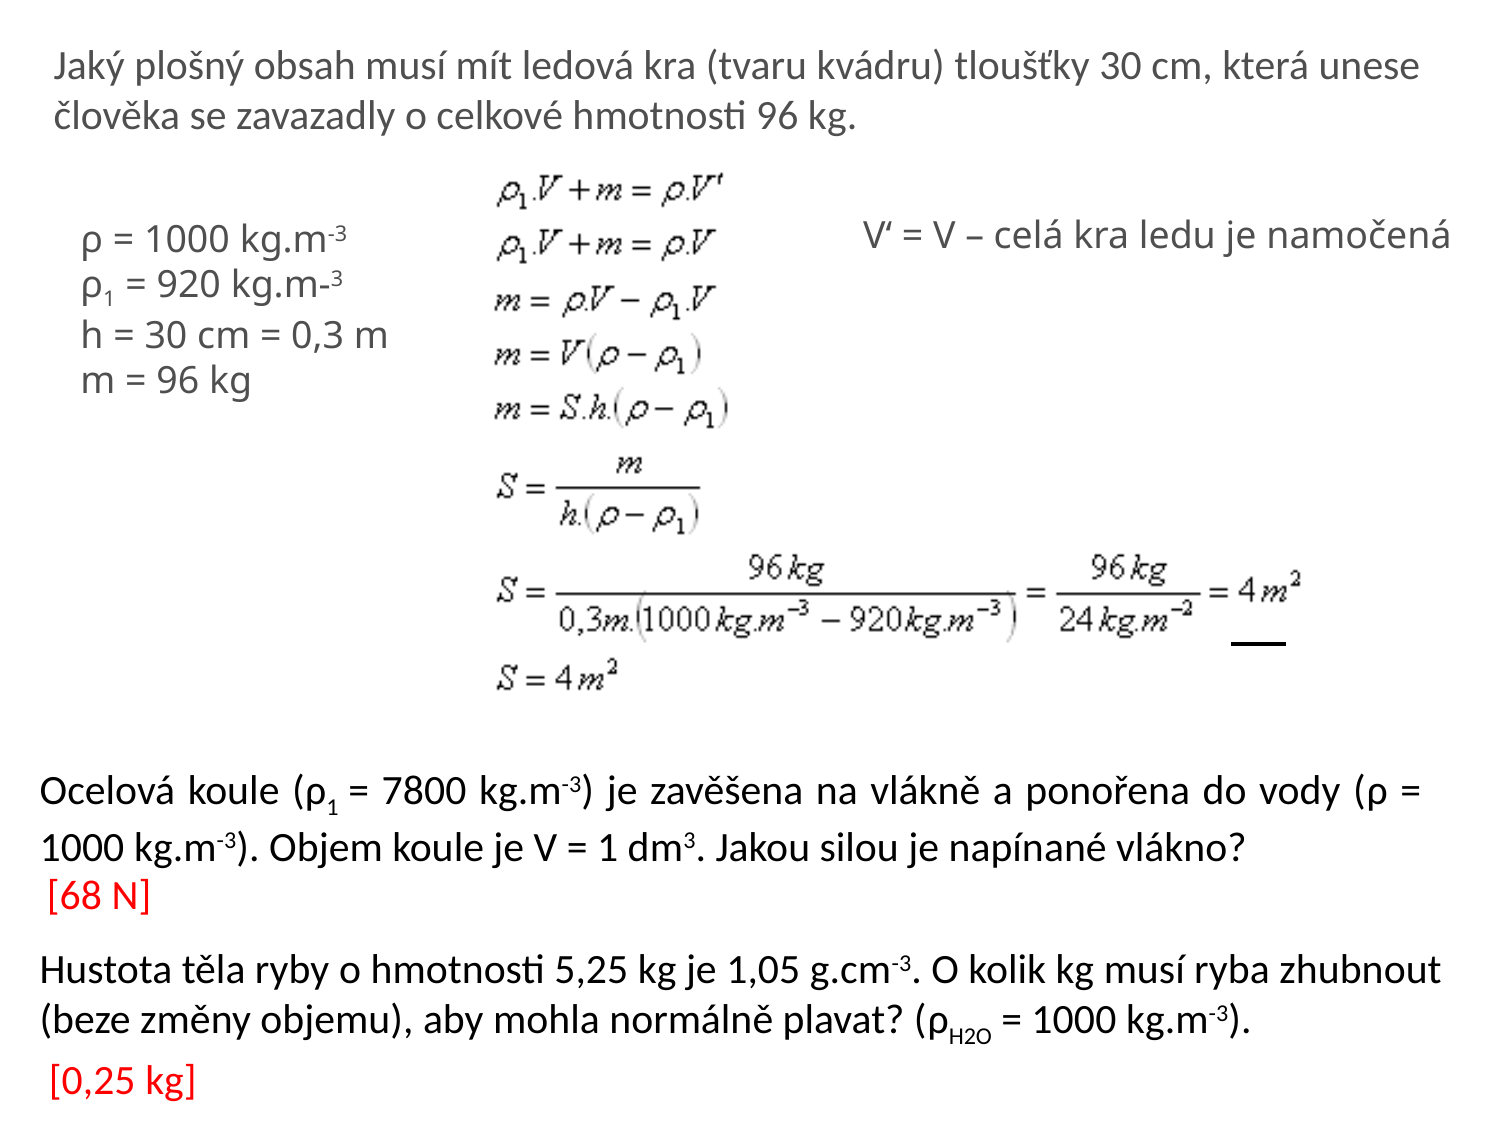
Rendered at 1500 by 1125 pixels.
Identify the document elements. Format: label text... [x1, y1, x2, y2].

text_box [0,25 kg] [34, 1045, 834, 1111]
picture [482, 150, 1314, 731]
text_box Hustota těla ryby o hmotnosti 5,25 kg je 1,05 g.cm-3. O kolik kg musí ryba zhubnout (beze změny objemu), aby mohla normálně plavat? (ρH2O = 1000 kg.m-3). [24, 934, 1476, 1057]
text_box [68 N] [32, 861, 831, 926]
text_box Jaký plošný obsah musí mít ledová kra (tvaru kvádru) tloušťky 30 cm, která unese člověka se zavazadly o celkové hmotnosti 96 kg. [38, 30, 1476, 145]
text_box Ocelová koule (ρ1 = 7800 kg.m-3) je zavěšena na vlákně a ponořena do vody (ρ = 1000 kg.m-3). Objem koule je V = 1 dm3. Jakou silou je napínané vlákno? [24, 755, 1436, 878]
text_box ρ = 1000 kg.m-3 ρ1 = 920 kg.m-3 h = 30 cm = 0,3 m m = 96 kg [65, 207, 435, 409]
text_box V‘ = V – celá kra ledu je namočená [1314, 204, 1500, 264]
